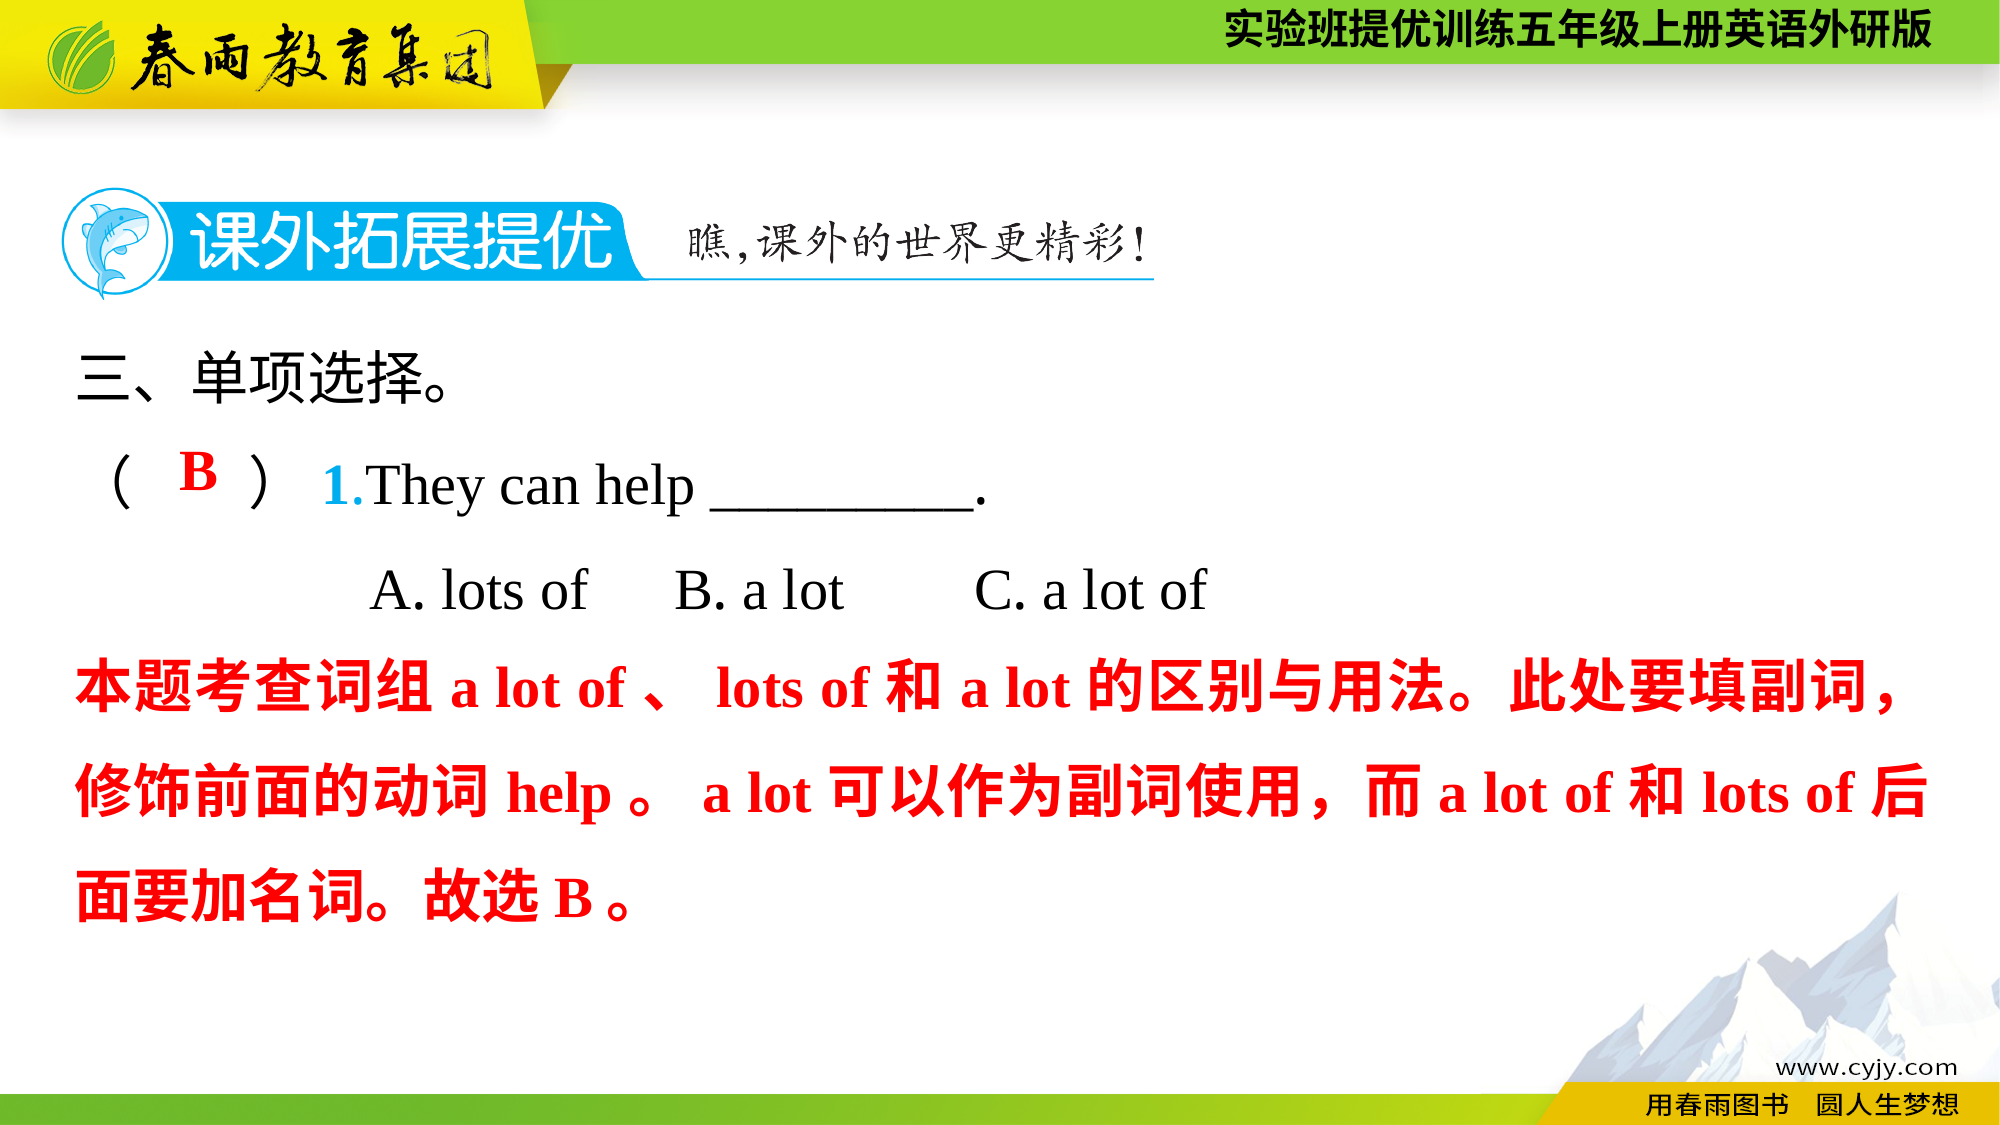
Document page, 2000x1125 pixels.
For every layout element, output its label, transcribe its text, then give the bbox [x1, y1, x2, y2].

list 三、单项选择。 （ ）1.They can help _________. A. lots of B. a lot C. a lot of [59, 299, 1944, 606]
text_box 本题考查词组a lot of、lots of和a lot的区别与用法。此处要填副词，修饰前面的动词help。a lot可以作为副词使用，而a lot of和lots of后面要加名词。故选B。 [59, 606, 1944, 937]
text_box B [164, 425, 233, 510]
picture [0, 0, 2000, 1125]
